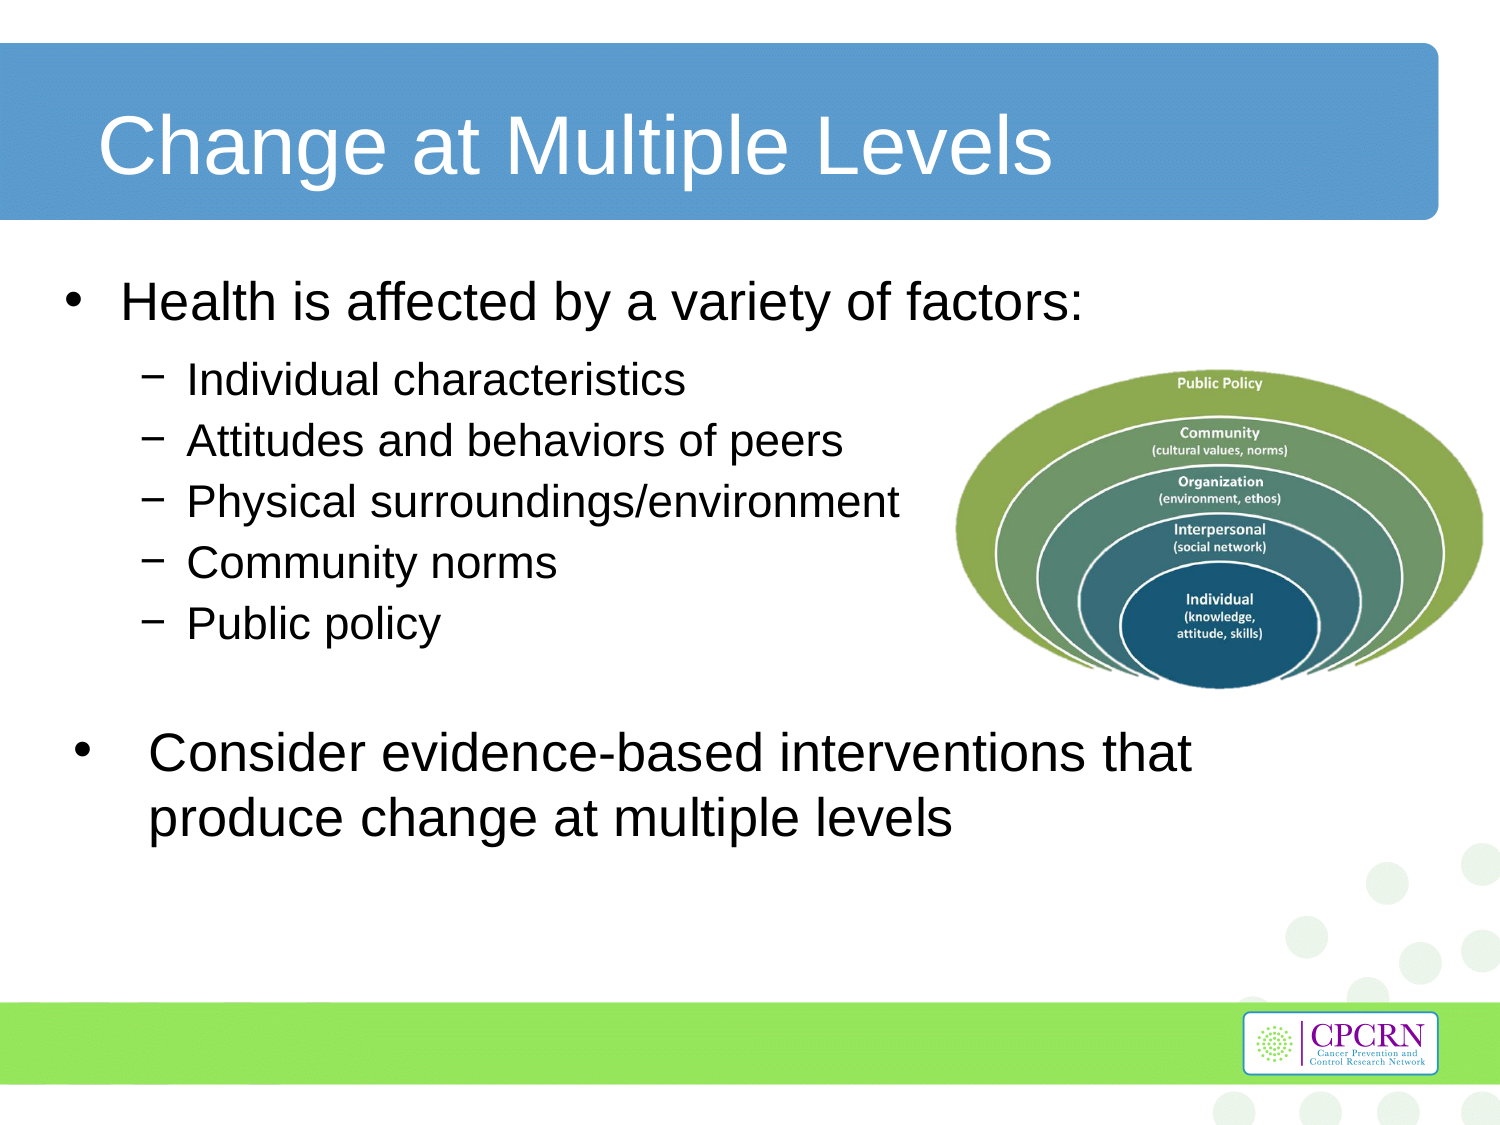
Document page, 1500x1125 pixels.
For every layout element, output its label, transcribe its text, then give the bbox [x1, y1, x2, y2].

picture [0, 0, 1500, 1125]
text_box [49, 618, 1486, 1125]
title Change at Multiple Levels [82, 47, 1500, 235]
list Health is affected by a variety of factors: Individual characteristics Attitudes and behaviors of peers Physical surroundings/environment Community norms Public policy Consider evidence-based interventions that produce change at multiple levels [49, 258, 1393, 618]
